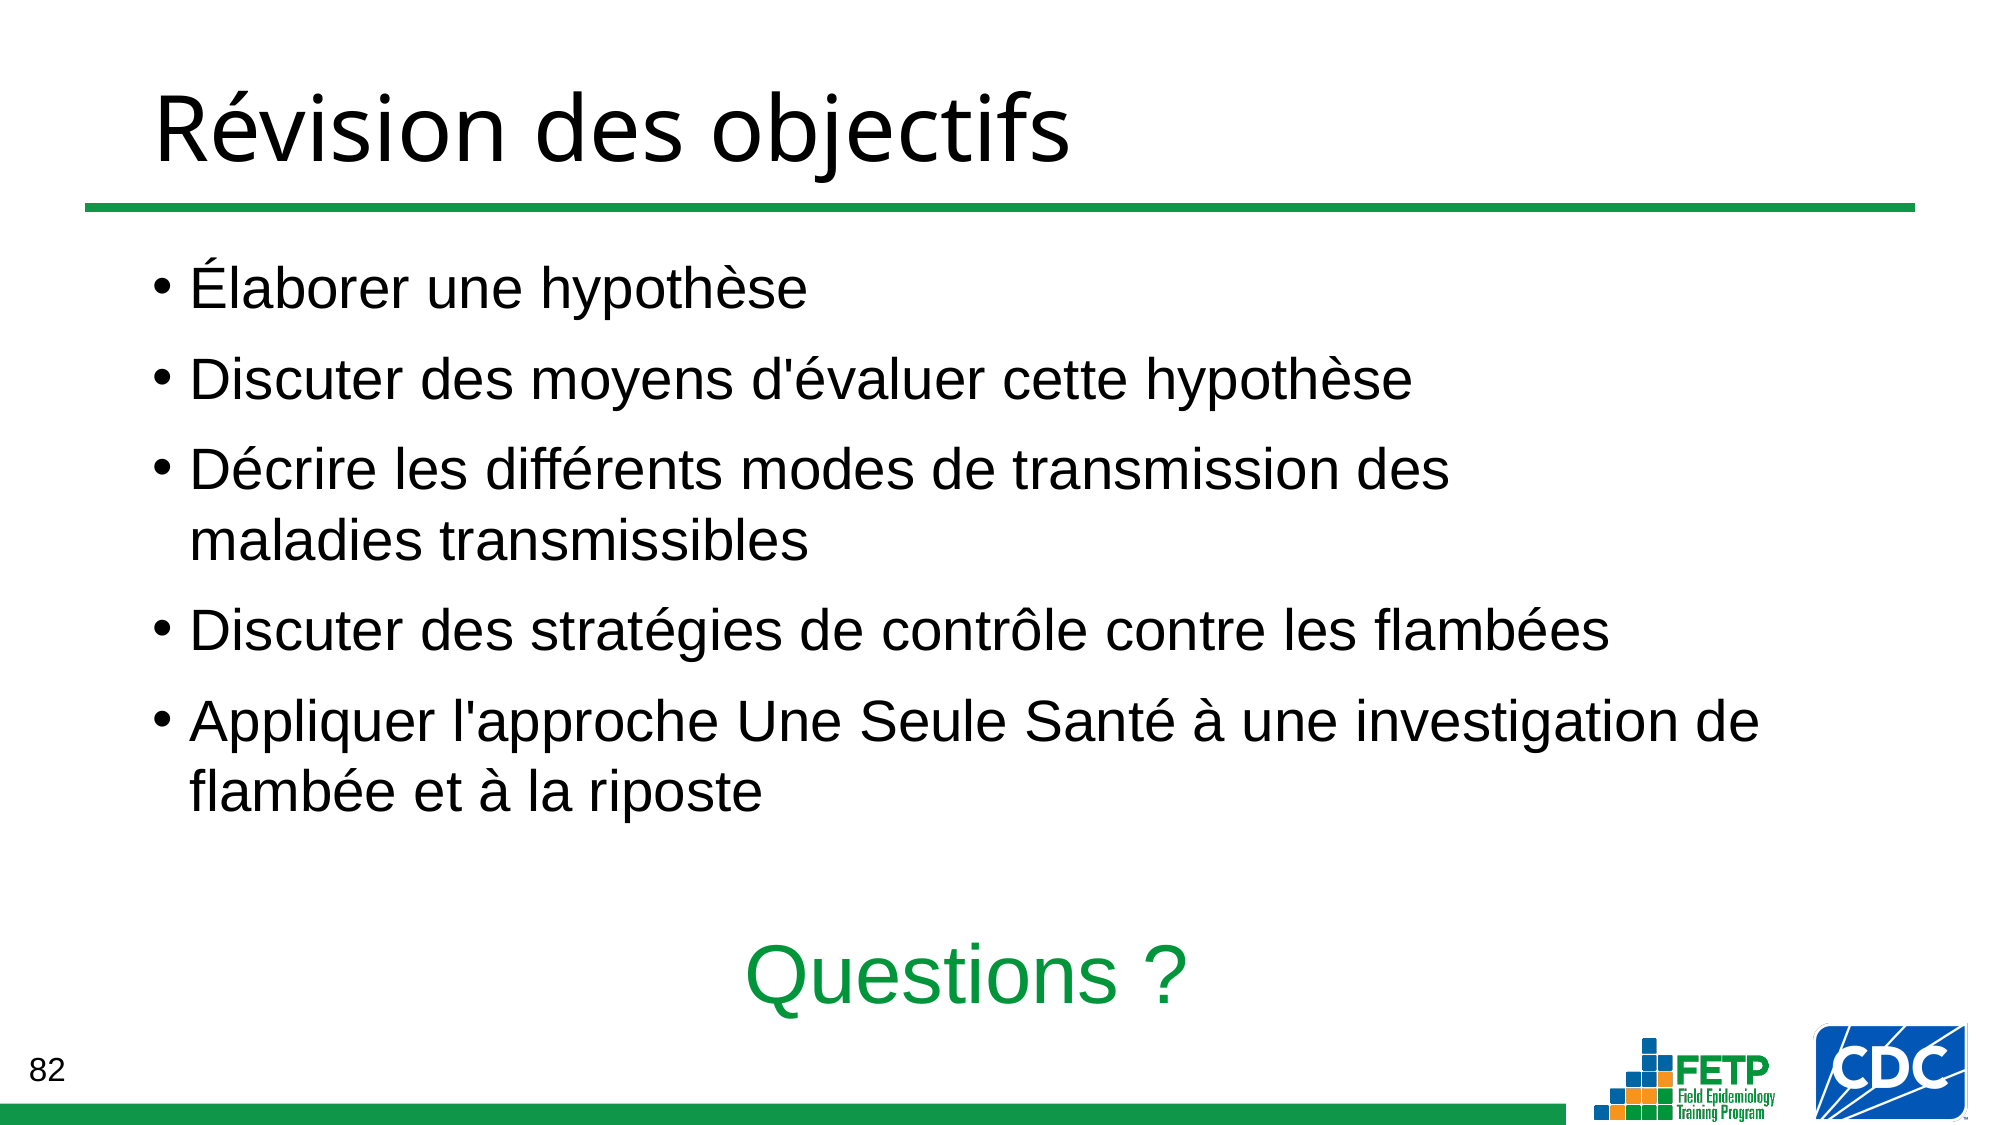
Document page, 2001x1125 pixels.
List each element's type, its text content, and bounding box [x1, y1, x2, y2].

list Élaborer une hypothèse Discuter des moyens d'évaluer cette hypothèse Décrire les différents modes de transmission des maladies transmissibles Discuter des stratégies de contrôle contre les flambées Appliquer l'approche Une Seule Santé à une investigation de flambée et à la riposte [137, 242, 2000, 1004]
picture [1813, 1023, 1968, 1122]
picture [1594, 1038, 1775, 1122]
text_box Révision des objectifs [137, 46, 1863, 189]
text_box Questions ? [729, 912, 1408, 1028]
